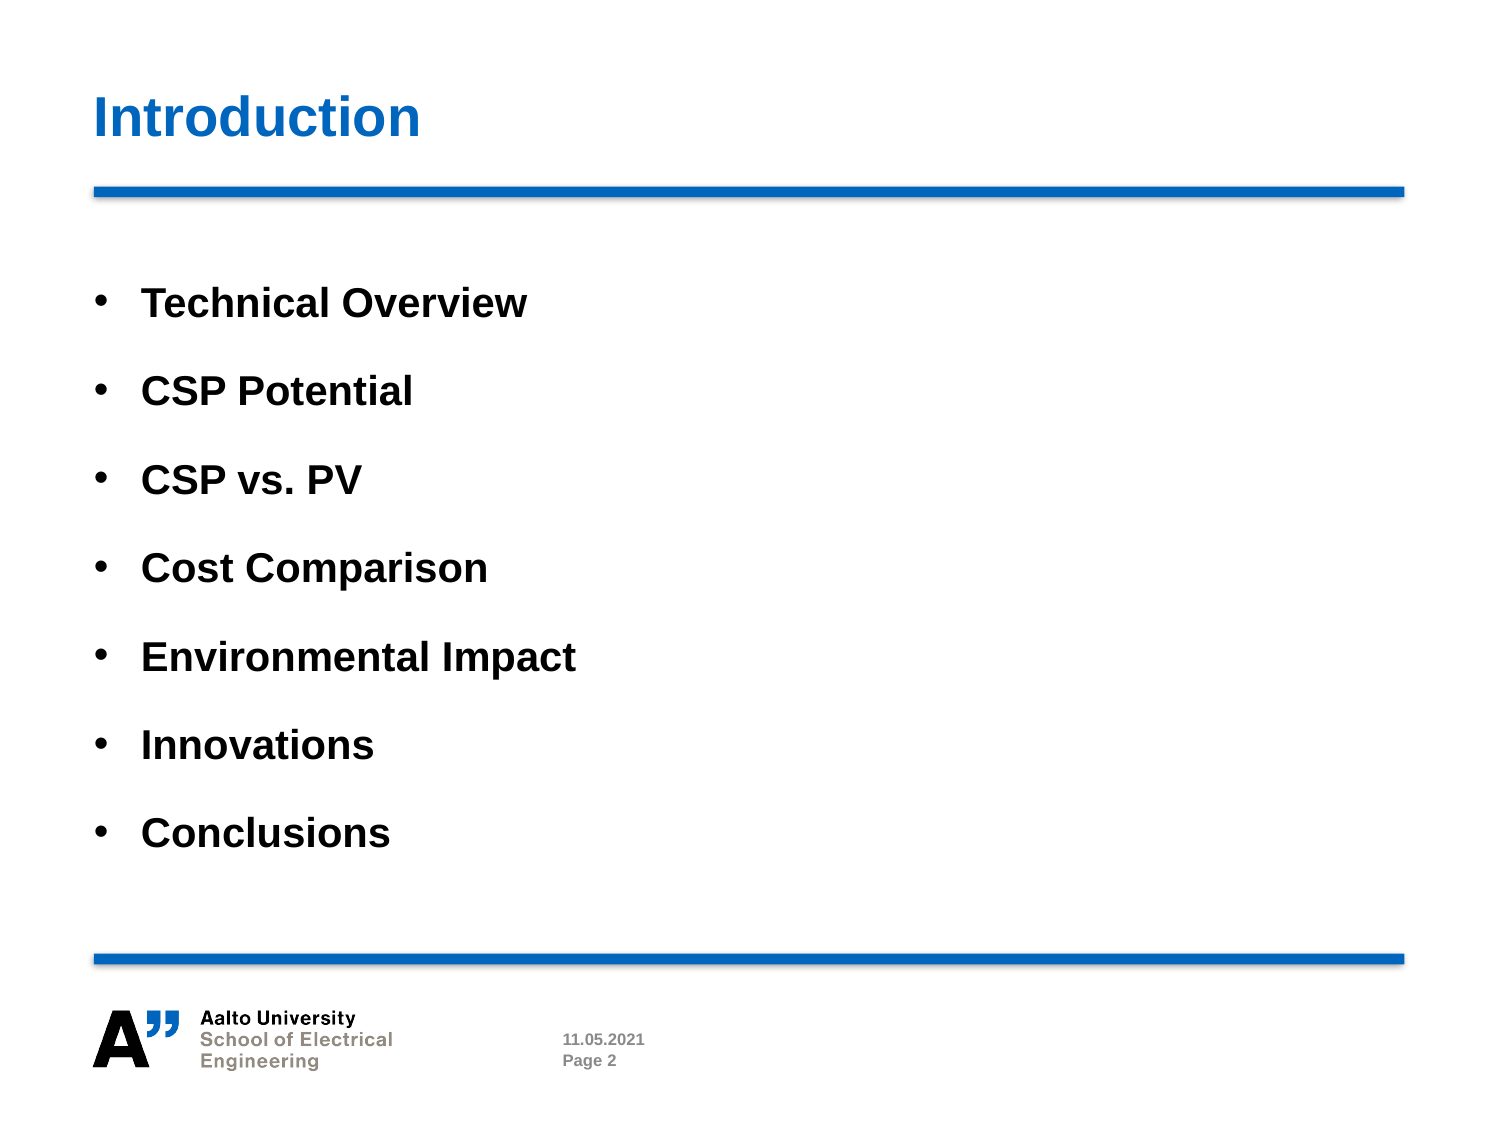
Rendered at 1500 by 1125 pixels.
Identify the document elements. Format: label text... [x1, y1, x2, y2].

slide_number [562, 1029, 816, 1050]
picture [35, 953, 449, 1125]
title Introduction [93, 80, 1369, 228]
slide_number Page 2 [562, 1050, 816, 1071]
list Technical Overview CSP Potential CSP vs. PV Cost Comparison Environmental Impact Innovations Conclusions [93, 245, 1405, 925]
